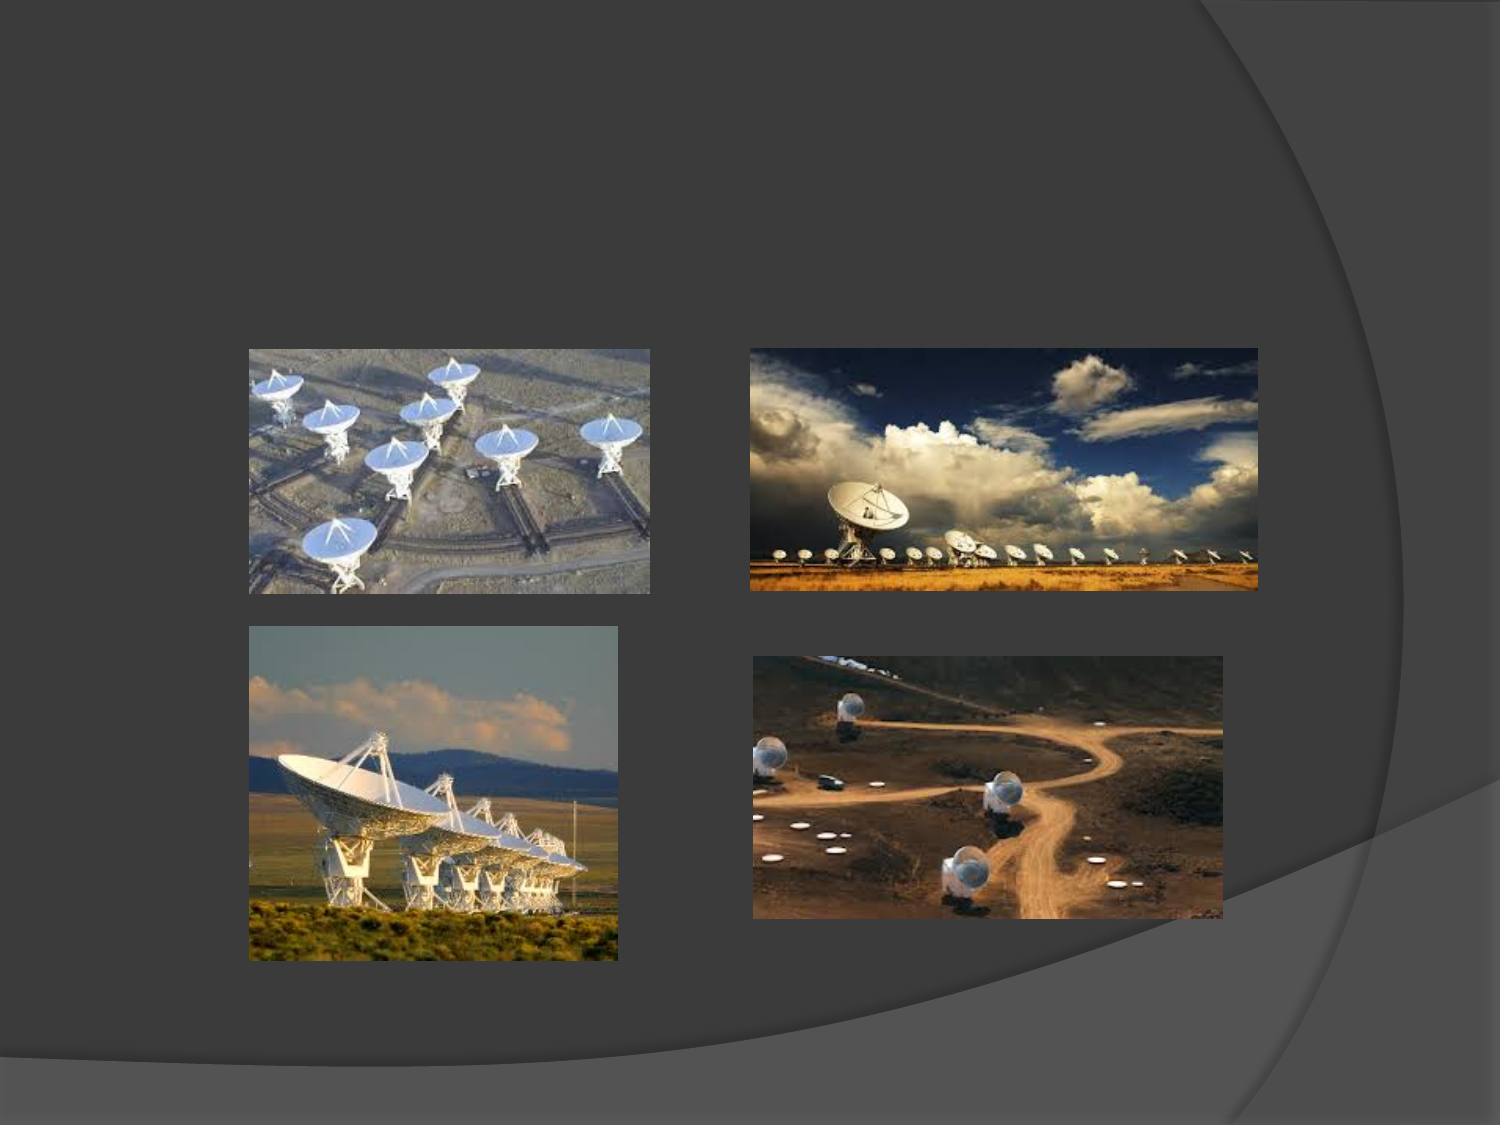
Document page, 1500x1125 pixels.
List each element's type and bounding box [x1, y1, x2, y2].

picture [249, 349, 651, 594]
picture [749, 348, 1259, 591]
picture [249, 626, 618, 962]
picture [753, 656, 1223, 920]
